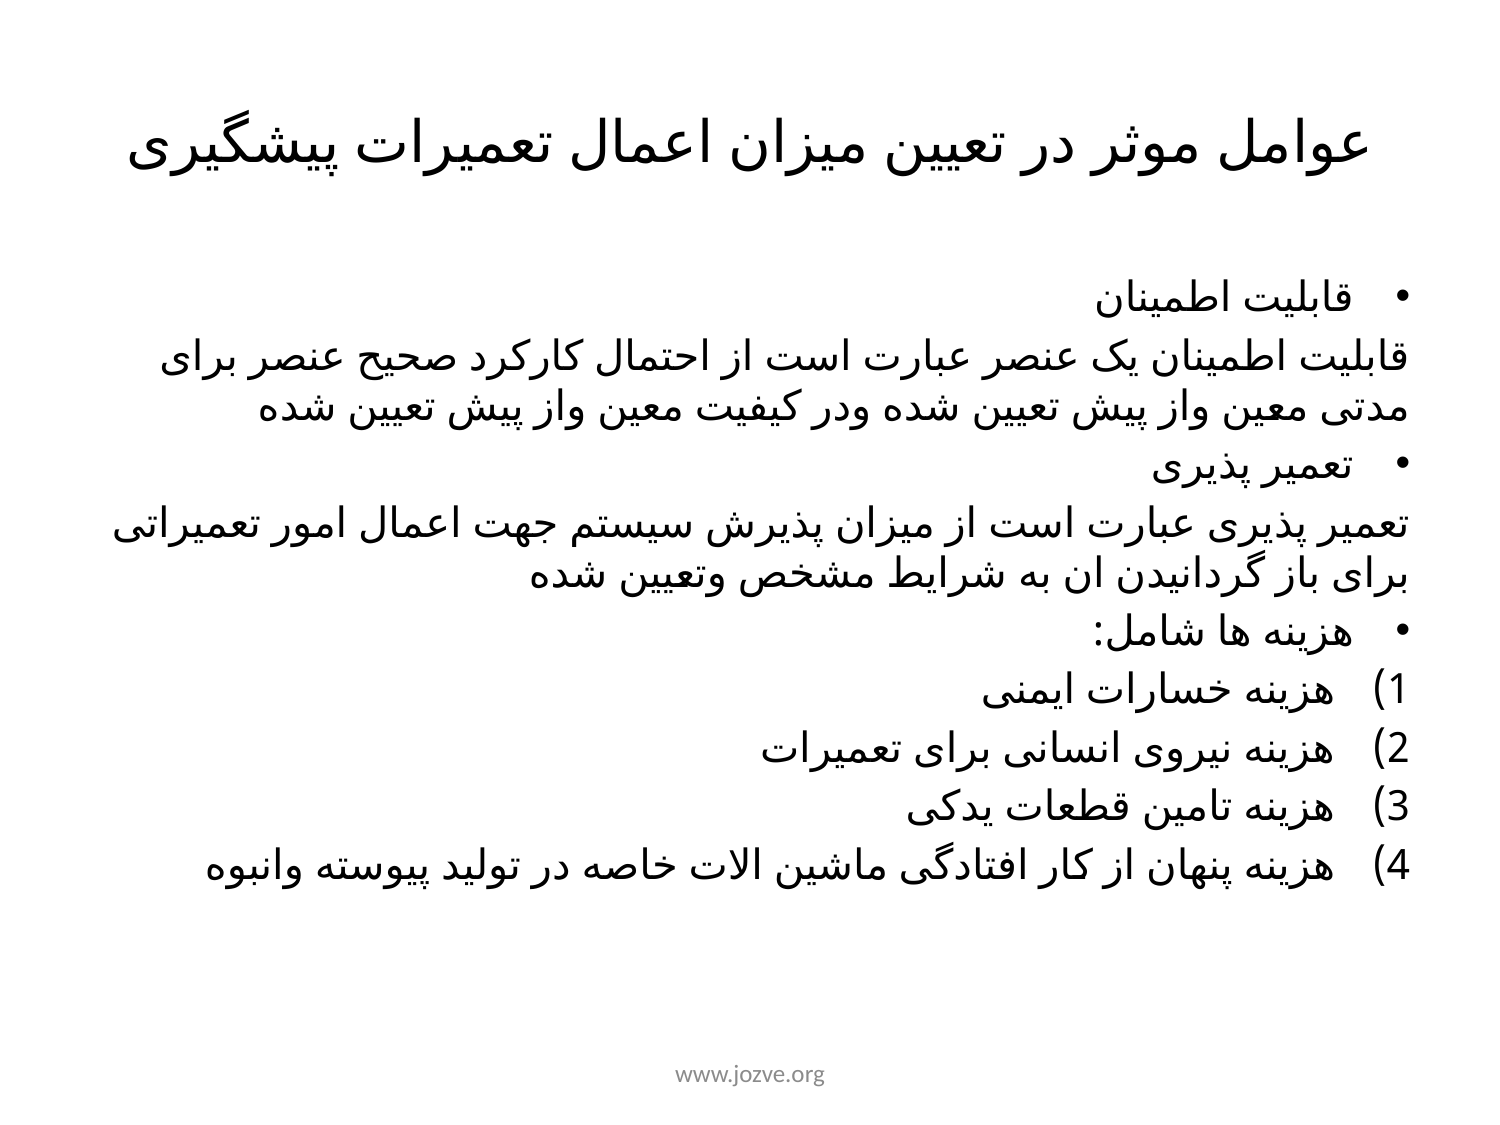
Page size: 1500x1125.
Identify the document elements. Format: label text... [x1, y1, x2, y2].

title عوامل موثر در تعیین میزان اعمال تعمیرات پیشگیری [75, 45, 1425, 233]
footer www.jozve.org [512, 1042, 988, 1103]
list قابلیت اطمینان قابلیت اطمینان یک عنصر عبارت است از احتمال کارکرد صحیح عنصر برای مدتی معین واز پیش تعیین شده ودر کیفیت معین واز پیش تعیین شده تعمیر پذیری تعمیر پذیری عبارت است از میزان پذیرش سیستم جهت اعمال امور تعمیراتی برای باز گردانیدن ان به شرایط مشخص وتعیین شده هزینه ها شامل: هزینه خسارات ایمنی هزینه نیروی انسانی برای تعمیرات هزینه تامین قطعات یدکی هزینه پنهان از کار افتادگی ماشین الات خاصه در تولید پیوسته وانبوه [75, 262, 1425, 1005]
